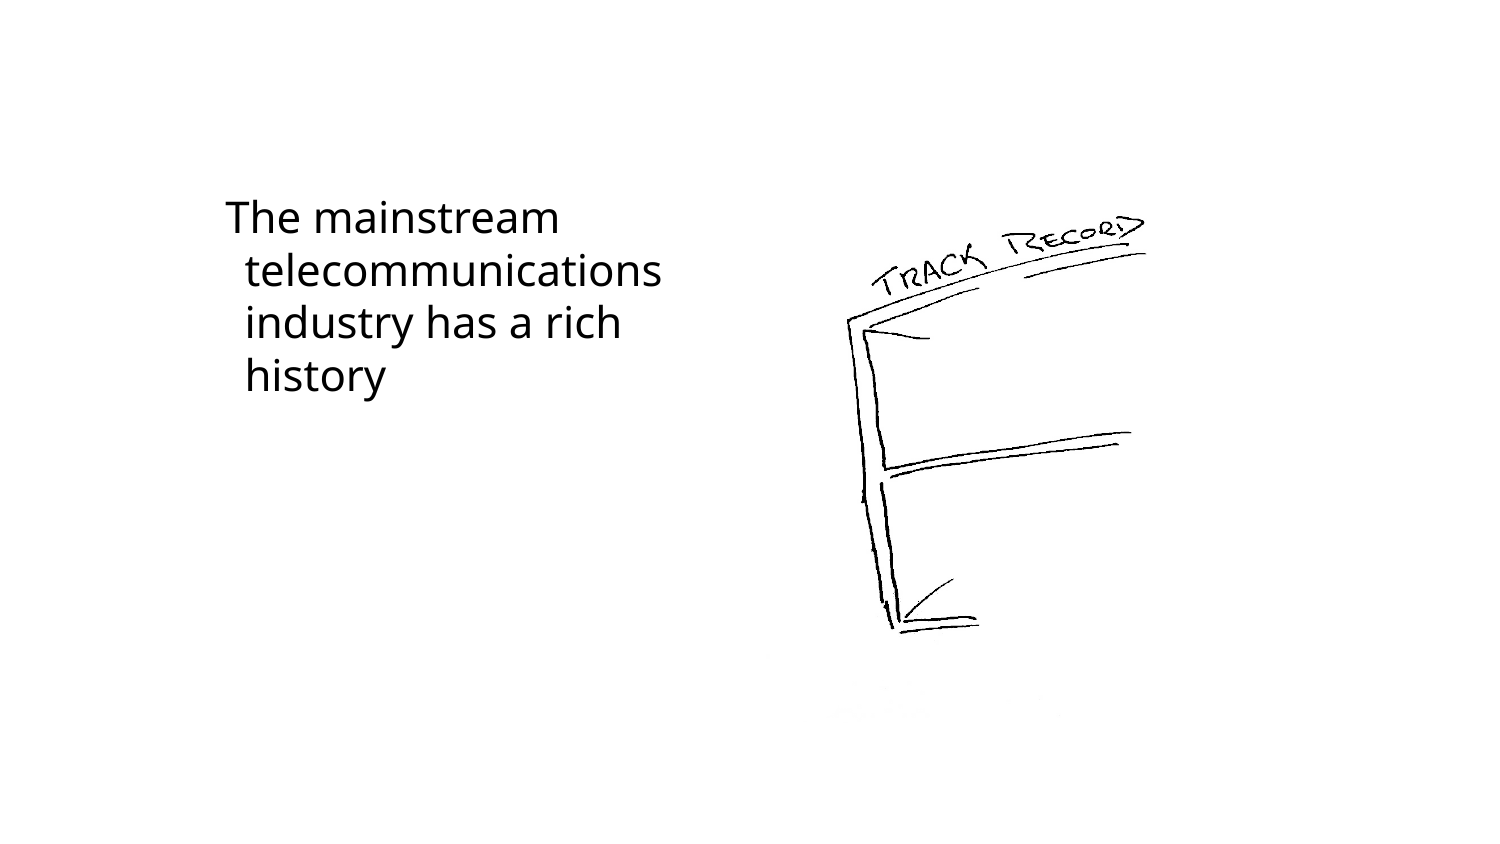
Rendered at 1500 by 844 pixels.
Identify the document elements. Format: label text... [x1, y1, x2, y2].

list The mainstream telecommunications industry has a rich history [187, 182, 739, 629]
picture [765, 172, 1220, 723]
